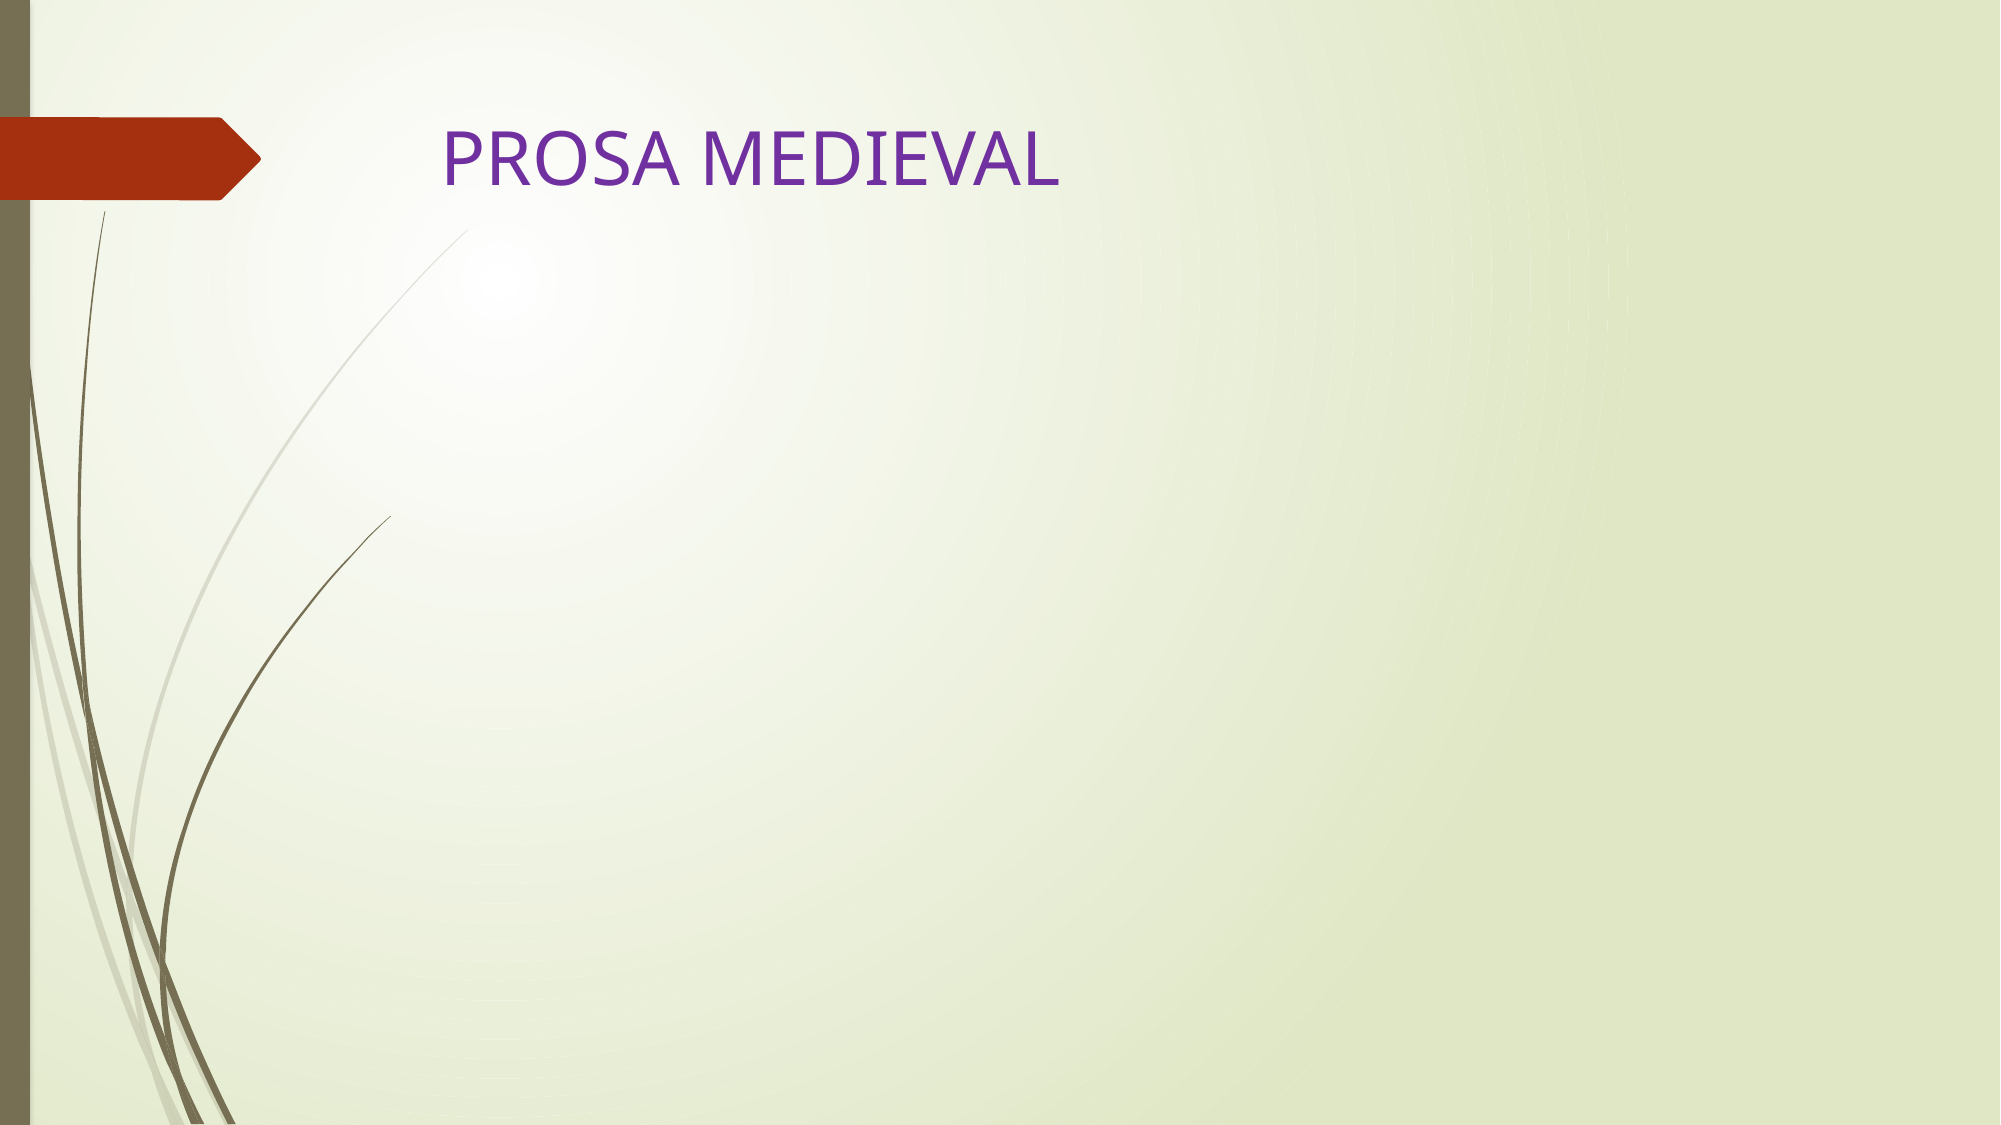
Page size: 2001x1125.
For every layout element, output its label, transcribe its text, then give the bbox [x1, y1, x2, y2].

title PROSA MEDIEVAL [425, 102, 1888, 313]
